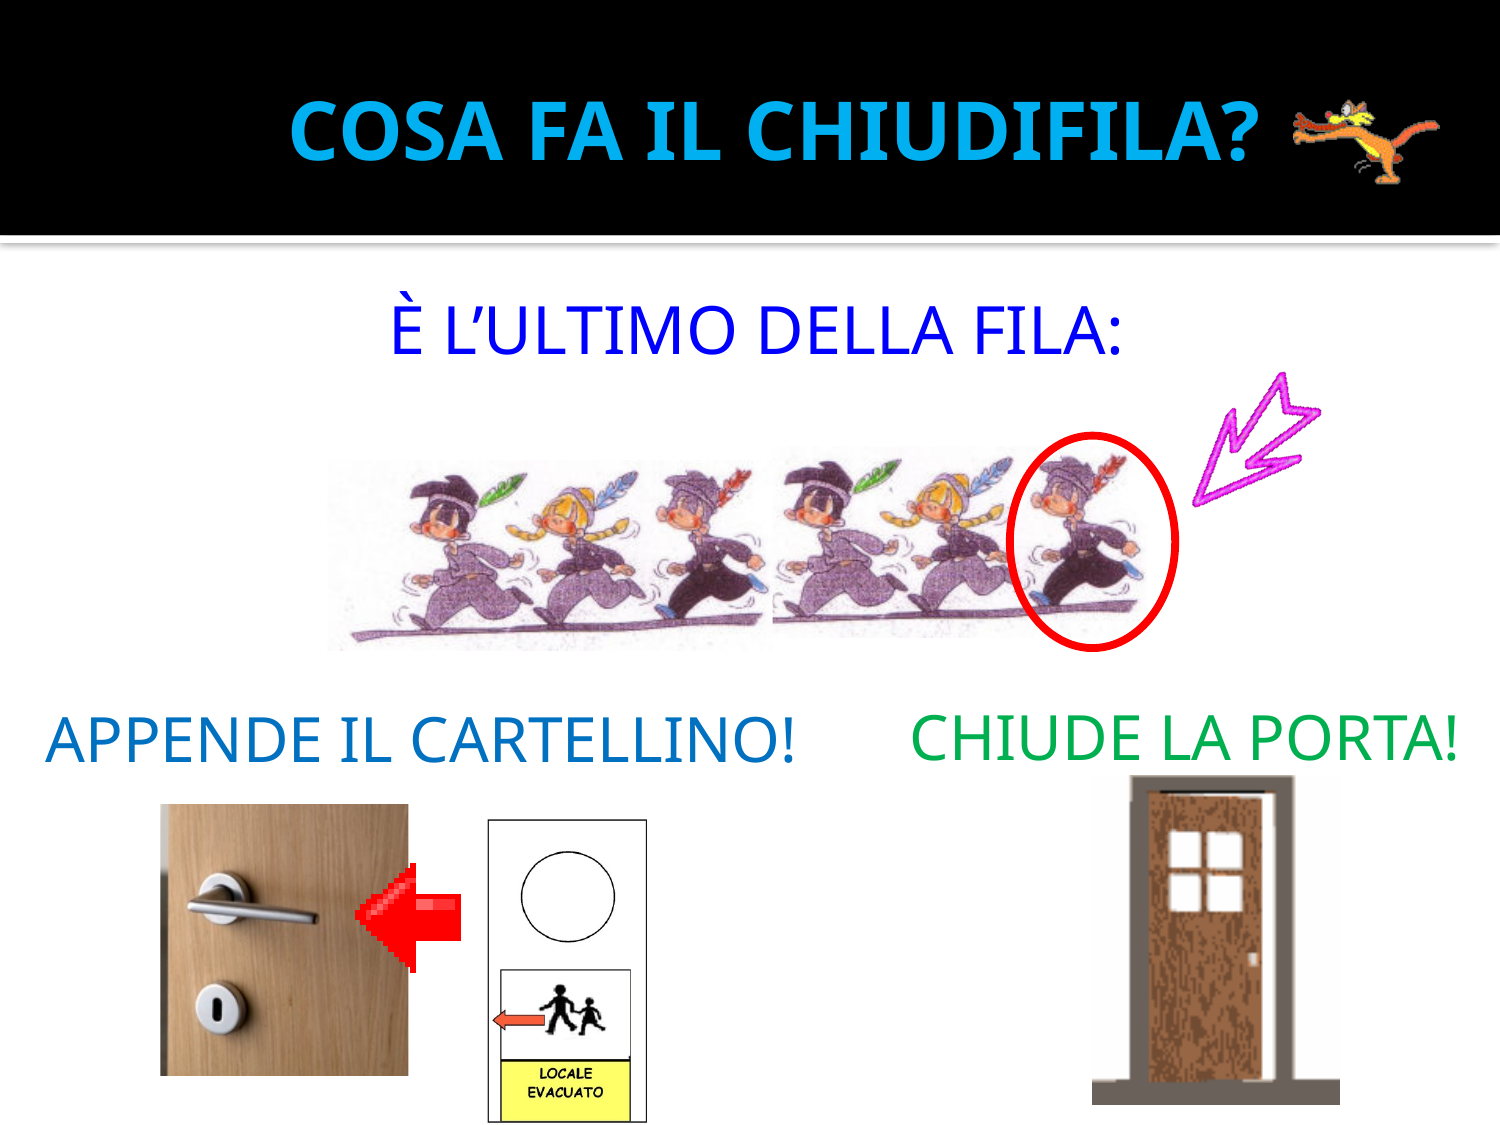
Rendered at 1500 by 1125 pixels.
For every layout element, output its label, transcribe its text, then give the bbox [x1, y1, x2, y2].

picture [1092, 775, 1340, 1105]
picture [327, 360, 1344, 651]
title COSA FA IL CHIUDIFILA? [159, 34, 1270, 222]
picture [484, 818, 649, 1125]
text_box [1051, 431, 1127, 445]
text_box [1152, 531, 1179, 622]
text_box CHIUDE LA PORTA! [869, 690, 1500, 809]
list È L’ULTIMO DELLA FILA: [0, 273, 1500, 380]
picture [1293, 94, 1440, 189]
text_box [1064, 646, 1121, 652]
text_box APPENDE IL CARTELLINO! [0, 692, 844, 800]
picture [160, 804, 461, 1077]
